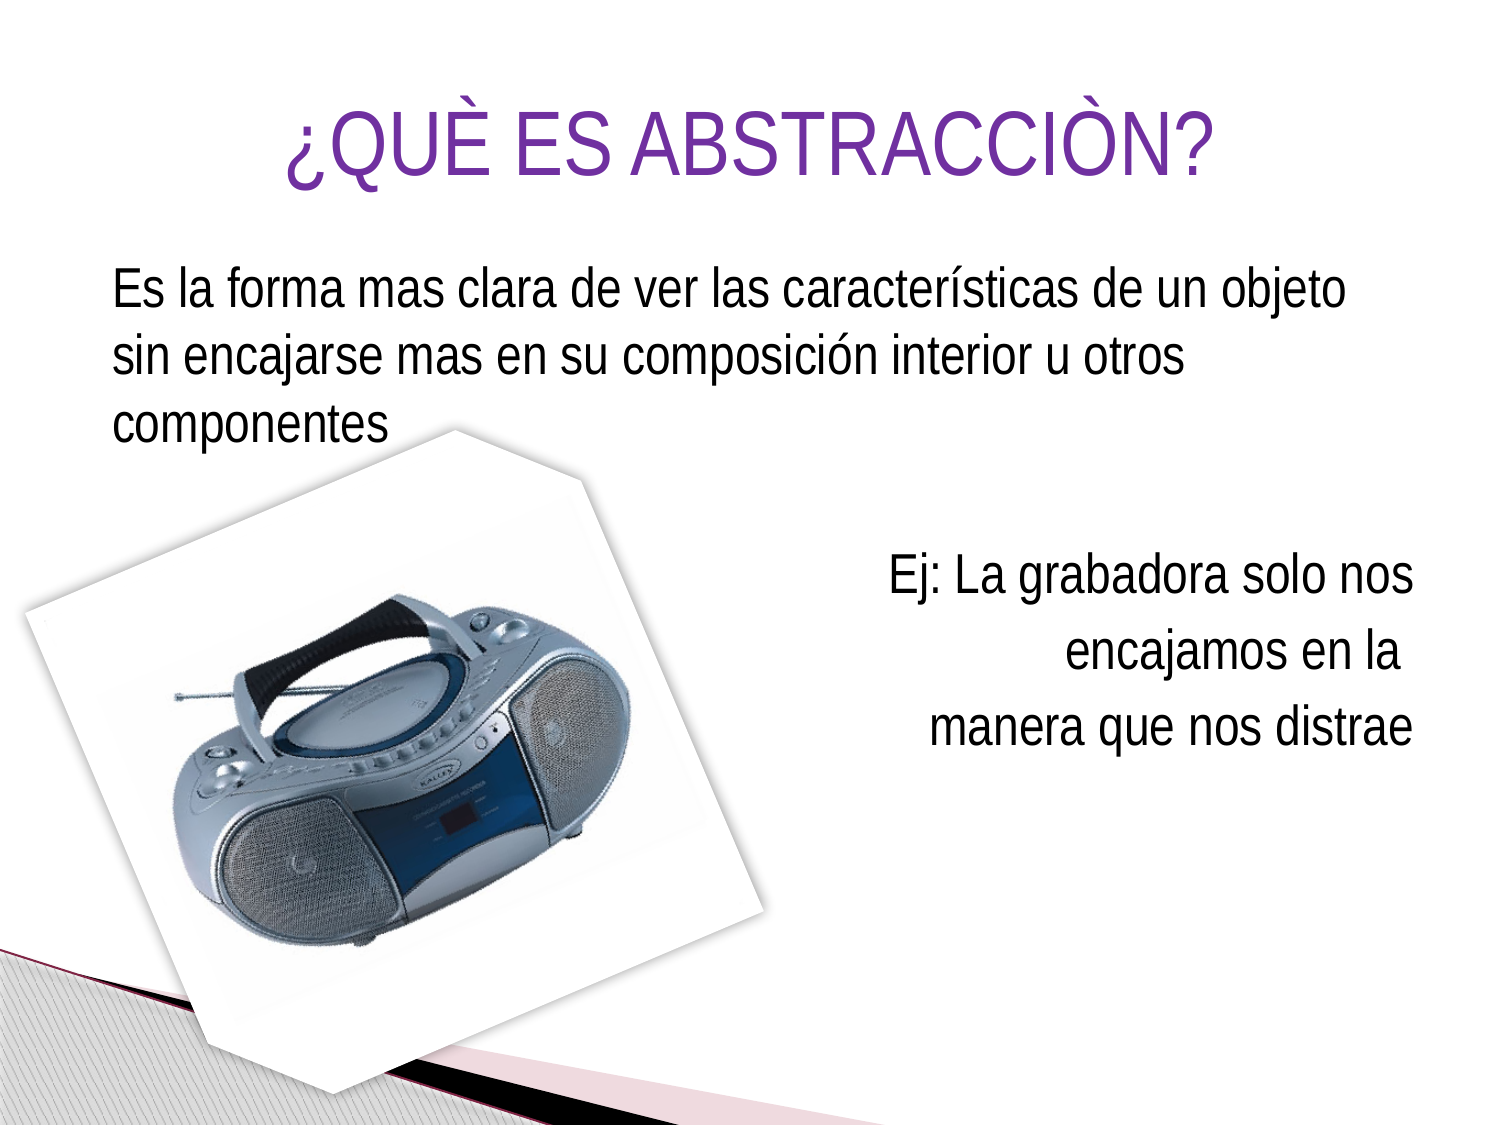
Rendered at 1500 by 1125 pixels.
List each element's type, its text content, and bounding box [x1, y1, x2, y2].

picture [45, 447, 744, 1078]
list Es la forma mas clara de ver las características de un objeto sin encajarse mas en su composición interior u otros componentes Ej: La grabadora solo nos encajamos en la manera que nos distrae [79, 243, 1430, 986]
title ¿QUÈ ES ABSTRACCIÒN? [75, 45, 1425, 233]
